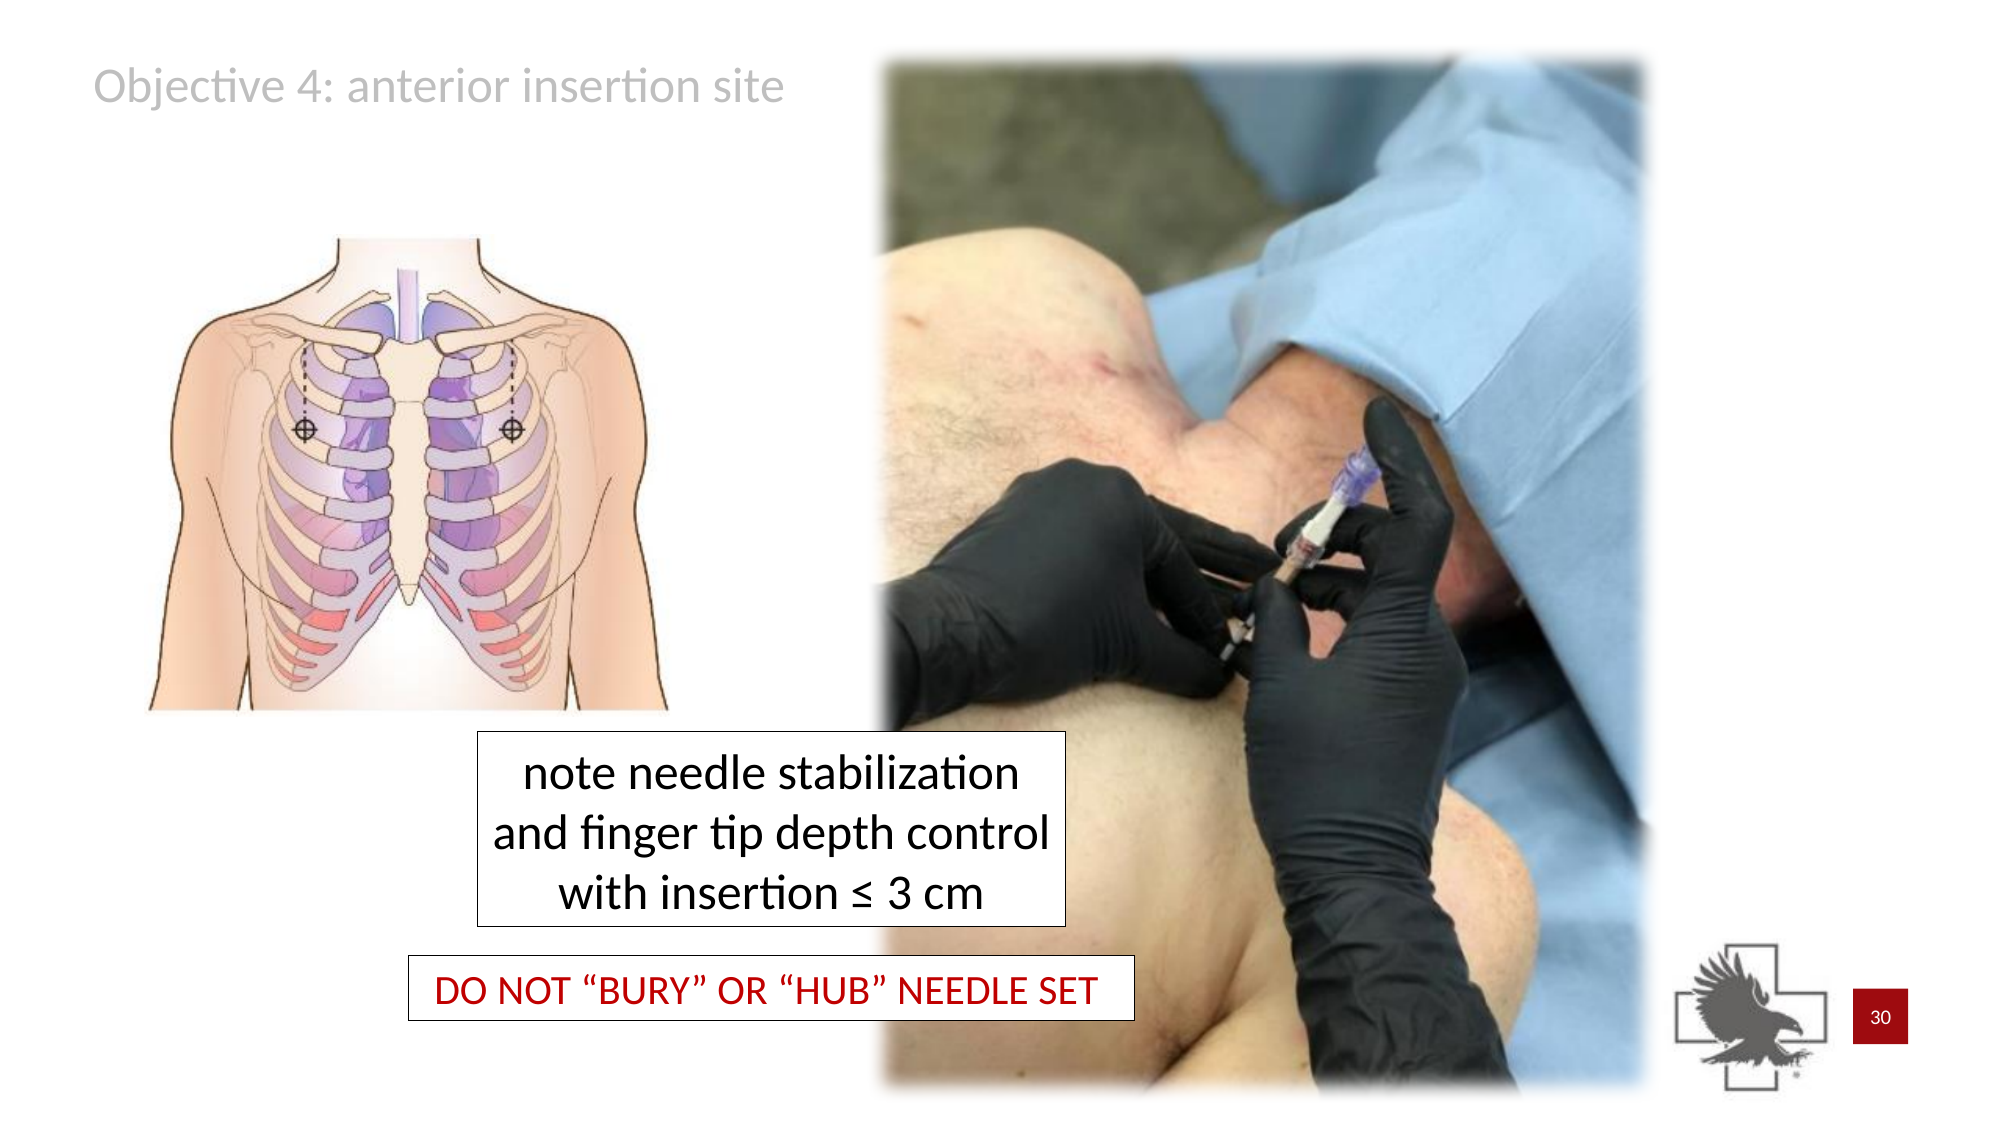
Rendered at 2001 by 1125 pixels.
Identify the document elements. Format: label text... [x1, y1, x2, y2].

picture [867, 44, 1849, 1107]
text_box note needle stabilization and finger tip depth control with insertion ≤ 3 cm [477, 731, 867, 927]
text_box DO NOT “BURY” OR “HUB” NEEDLE SET [408, 955, 867, 1021]
slide_number 30 [1853, 988, 1909, 1045]
picture [144, 234, 676, 717]
text_box Objective 4: anterior insertion site [78, 44, 830, 120]
